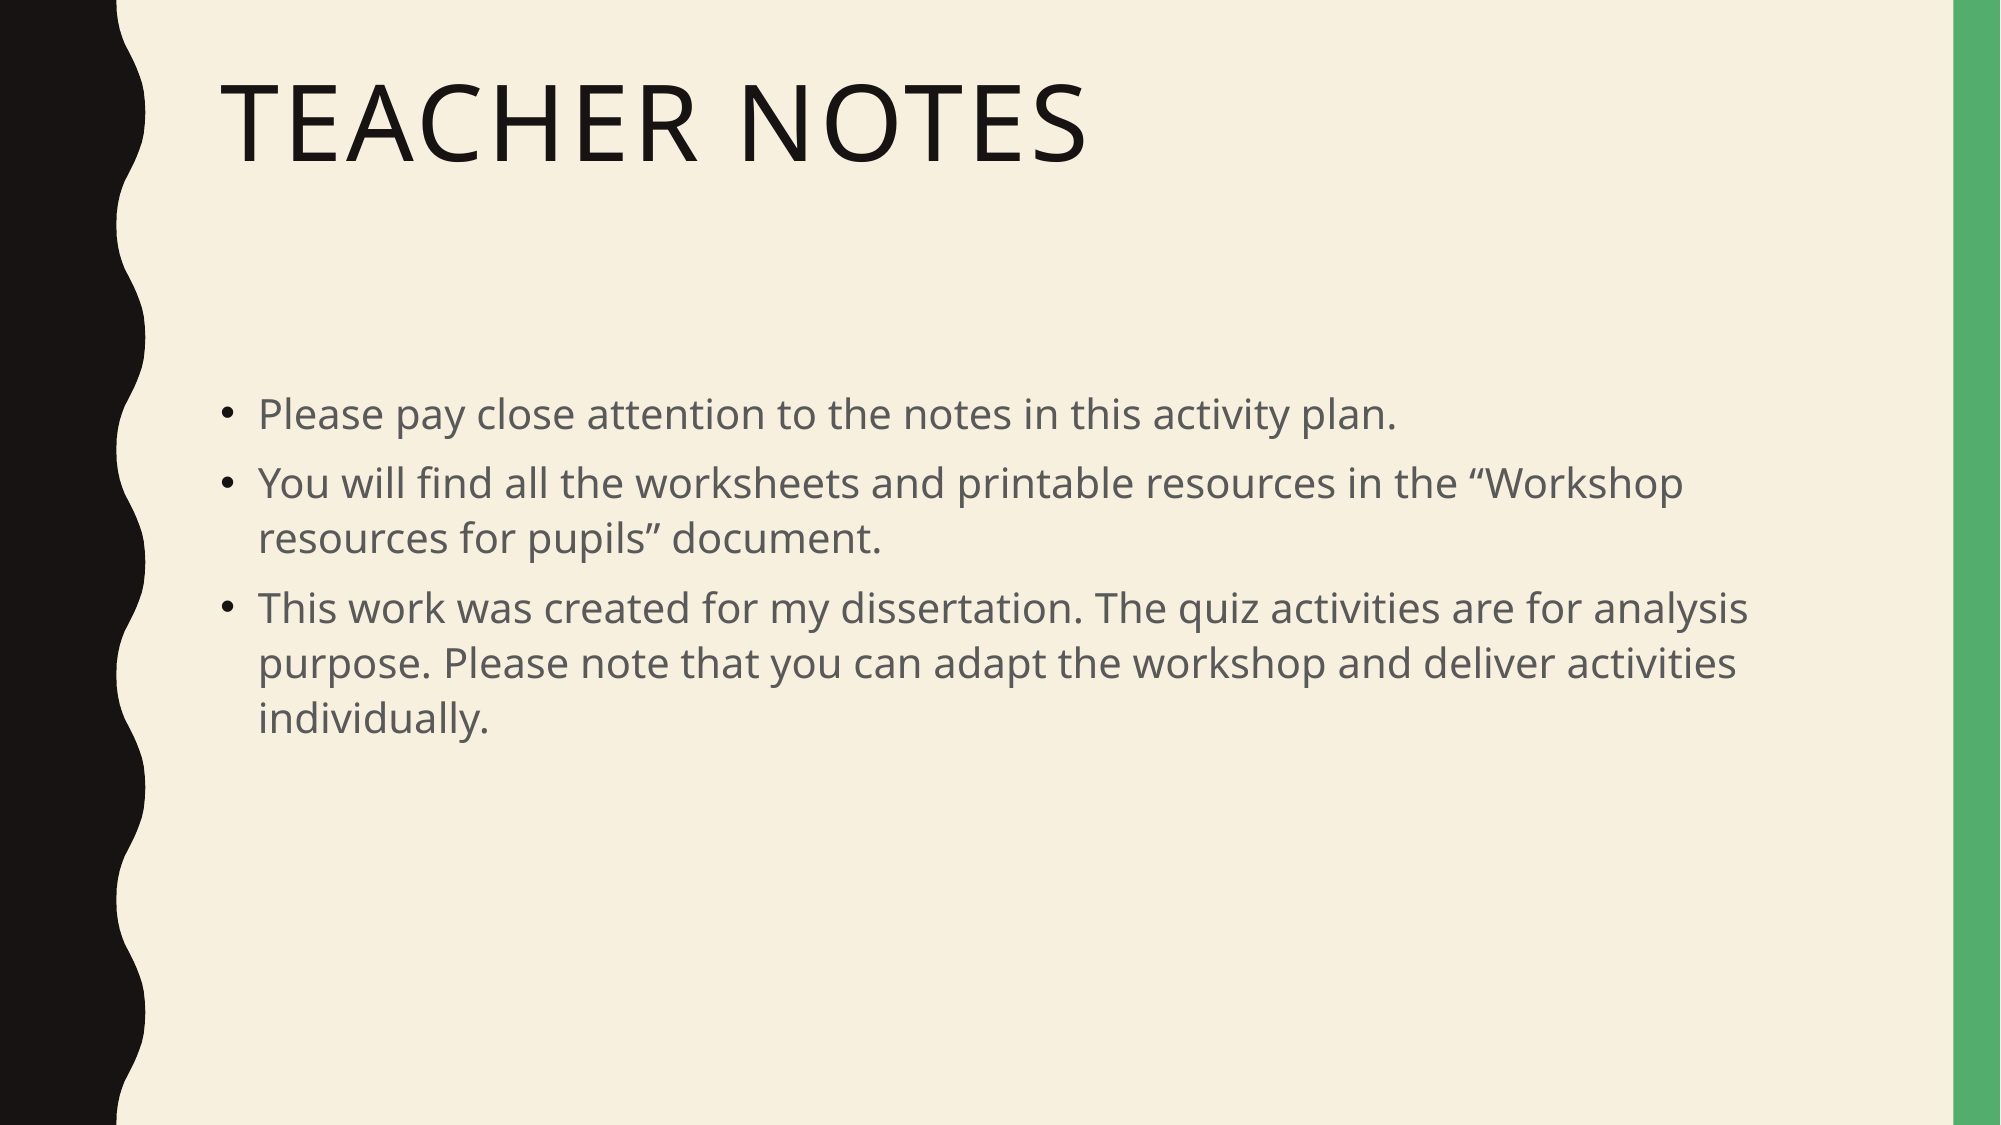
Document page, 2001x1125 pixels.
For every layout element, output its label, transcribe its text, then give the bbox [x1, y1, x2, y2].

title Teacher notes [205, 62, 1875, 308]
list Please pay close attention to the notes in this activity plan. You will find all the worksheets and printable resources in the “Workshop resources for pupils” document. This work was created for my dissertation. The quiz activities are for analysis purpose. Please note that you can adapt the workshop and deliver activities individually. [205, 375, 1875, 965]
